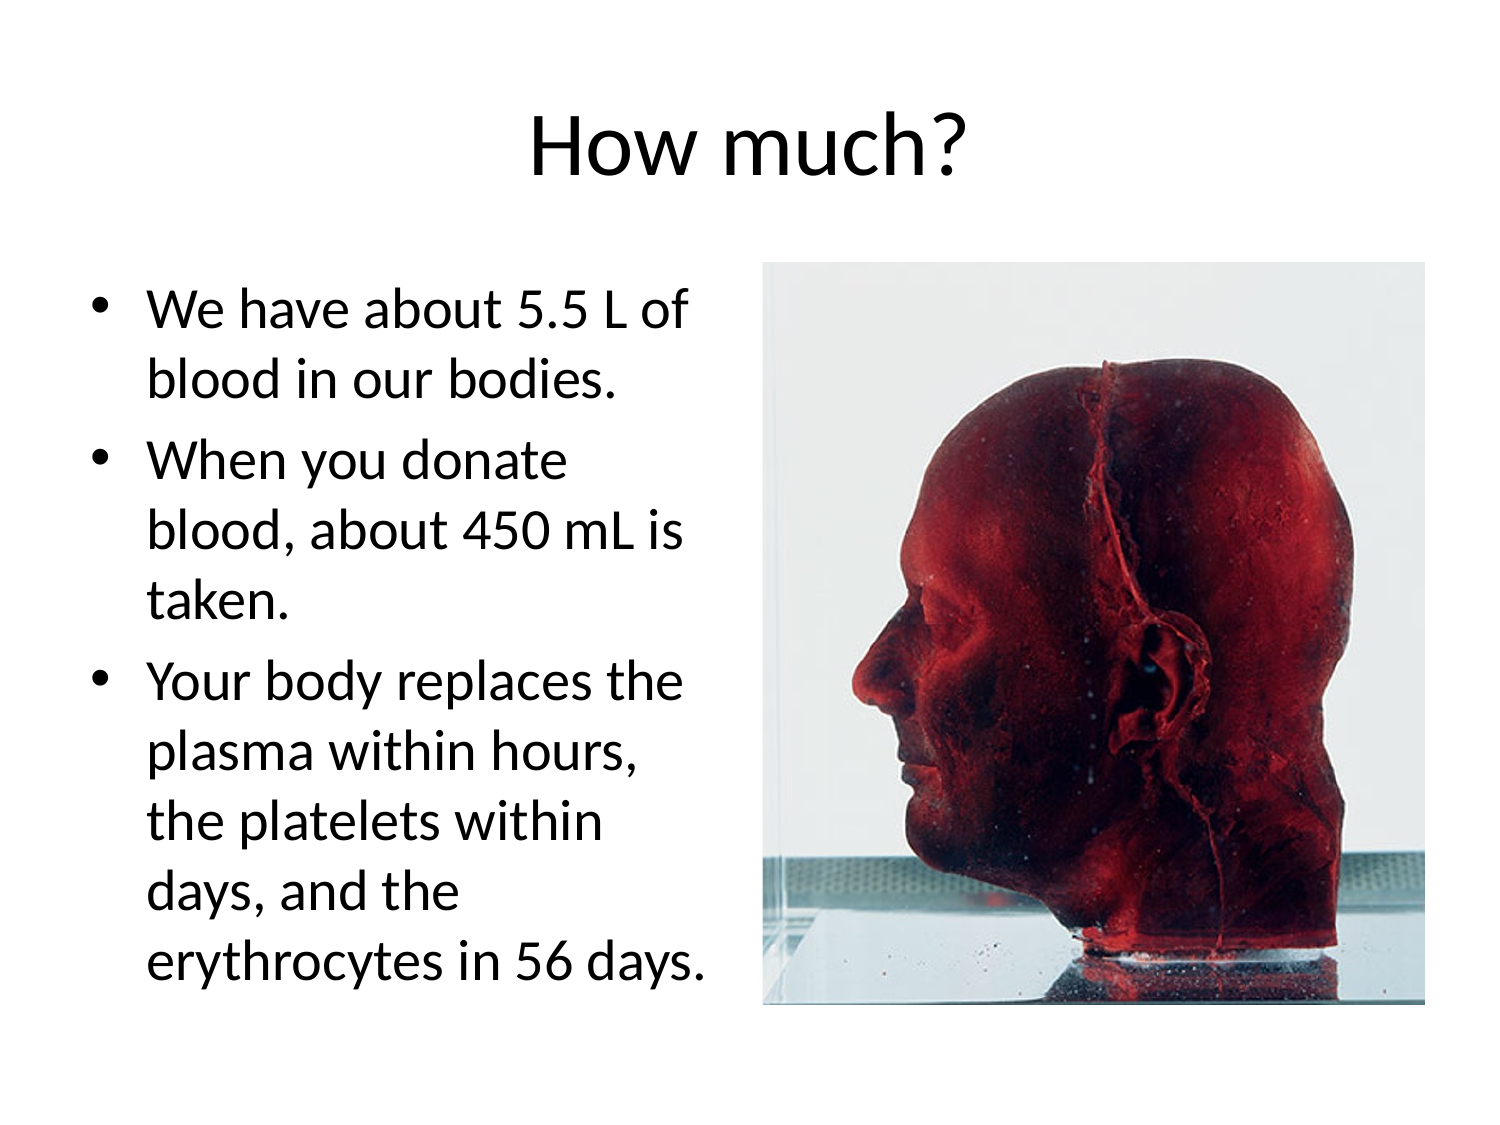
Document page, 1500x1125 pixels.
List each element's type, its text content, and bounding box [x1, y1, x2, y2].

title How much? [75, 45, 1425, 233]
list We have about 5.5 L of blood in our bodies. When you donate blood, about 450 mL is taken. Your body replaces the plasma within hours, the platelets within days, and the erythrocytes in 56 days. [75, 262, 738, 1005]
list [762, 262, 1426, 1006]
